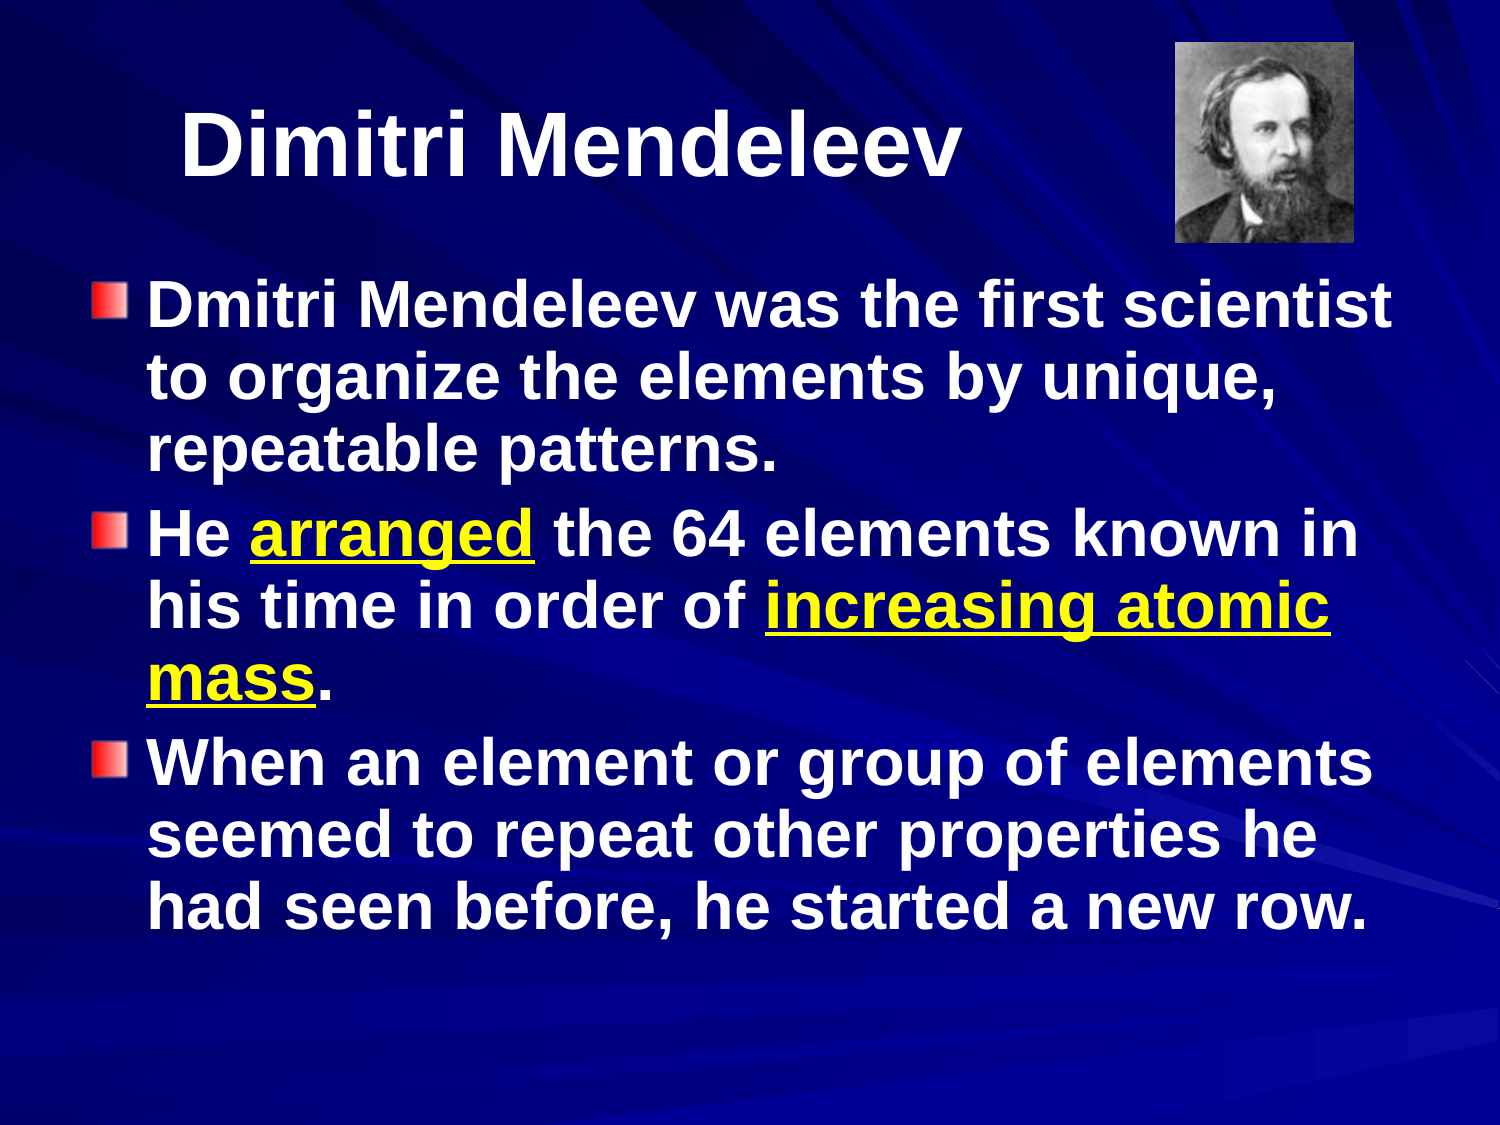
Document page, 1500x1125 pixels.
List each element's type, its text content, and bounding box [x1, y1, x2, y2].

picture [90, 510, 132, 553]
picture [90, 739, 132, 782]
picture [1174, 42, 1354, 243]
title Dimitri Mendeleev [74, 45, 1070, 234]
list Dmitri Mendeleev was the first scientist to organize the elements by unique, repeatable patterns. He arranged the 64 elements known in his time in order of increasing atomic mass. When an element or group of elements seemed to repeat other properties he had seen before, he started a new row. [74, 262, 1426, 1006]
picture [90, 280, 132, 323]
